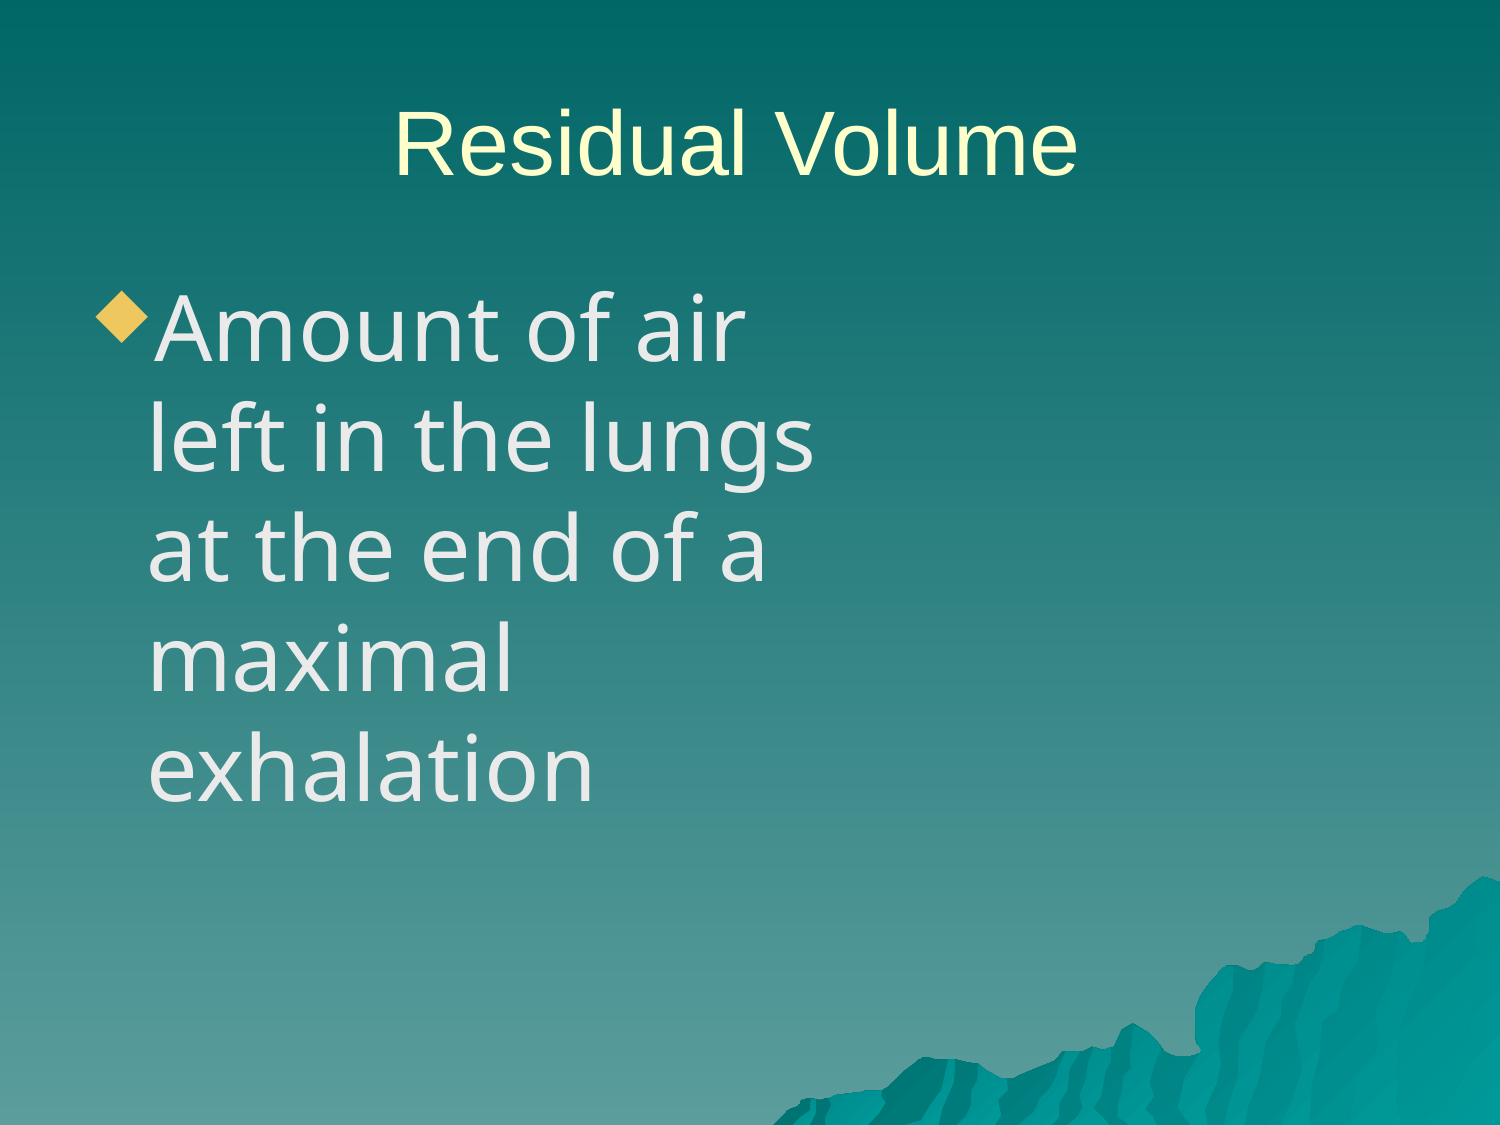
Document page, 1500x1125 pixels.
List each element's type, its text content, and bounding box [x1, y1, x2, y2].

list Amount of air left in the lungs at the end of a maximal exhalation [74, 262, 904, 1000]
title Residual Volume [74, 45, 1426, 233]
